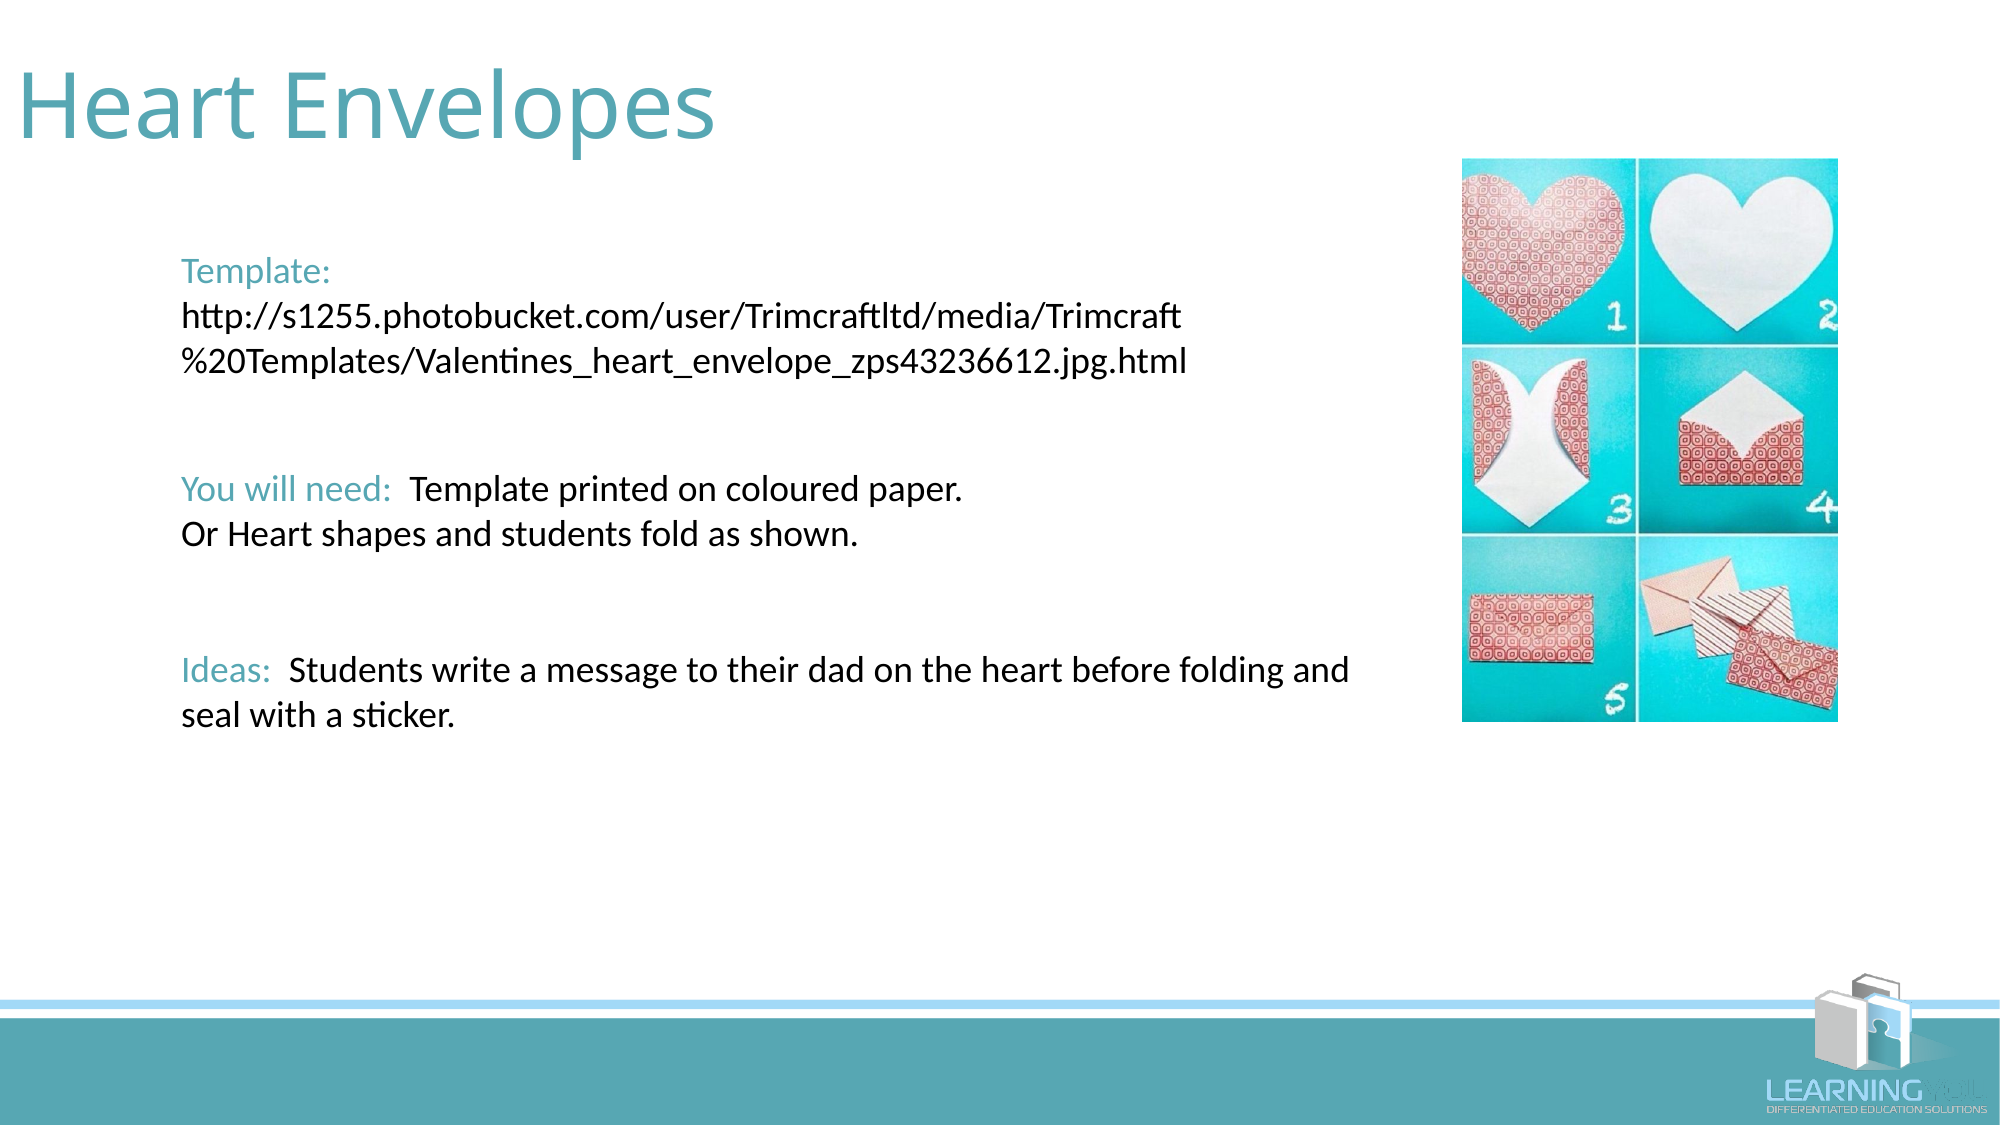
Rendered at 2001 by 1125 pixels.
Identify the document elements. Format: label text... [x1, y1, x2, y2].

text_box Ideas: Students write a message to their dad on the heart before folding and seal with a sticker. [166, 637, 1396, 742]
picture [0, 973, 2000, 1125]
text_box Template: http://s1255.photobucket.com/user/Trimcraftltd/media/Trimcraft%20Templates/Valentines_heart_envelope_zps43236612.jpg.html [166, 238, 1249, 389]
picture [1462, 158, 1838, 722]
text_box You will need: Template printed on coloured paper. Or Heart shapes and students fold as shown. [166, 456, 1396, 562]
title Heart Envelopes [0, 0, 1725, 218]
